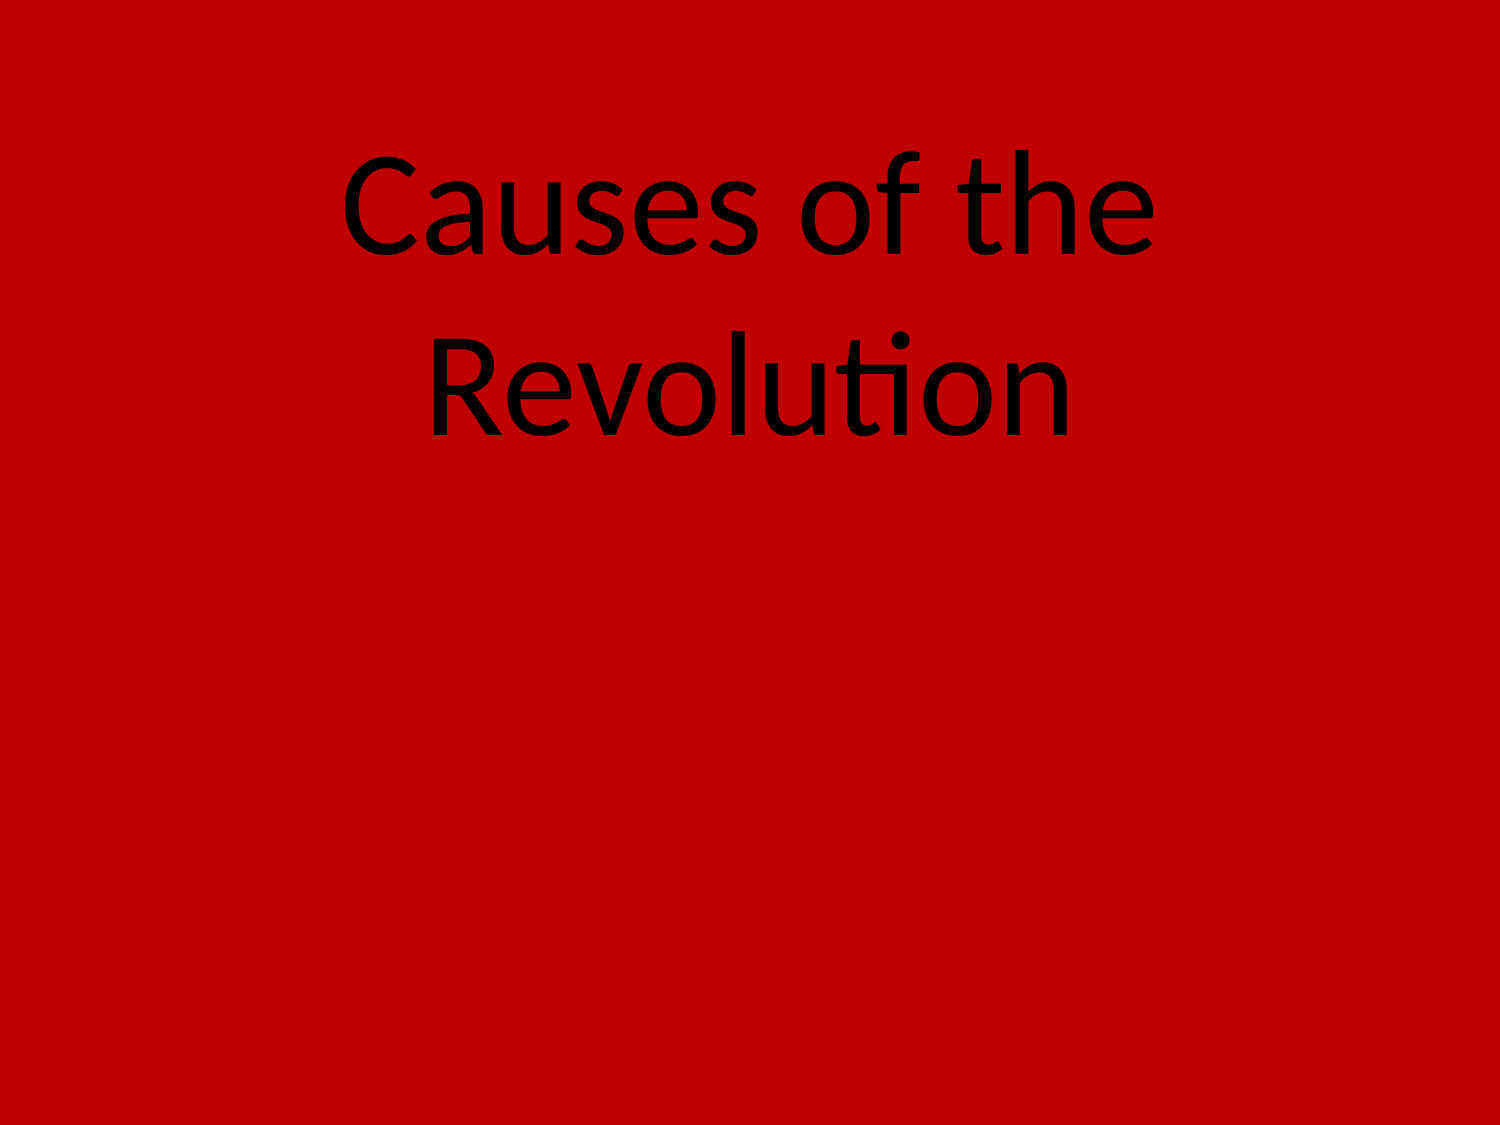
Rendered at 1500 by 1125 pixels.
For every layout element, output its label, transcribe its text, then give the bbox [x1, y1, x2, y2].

title Causes of the Revolution [75, 45, 1425, 525]
